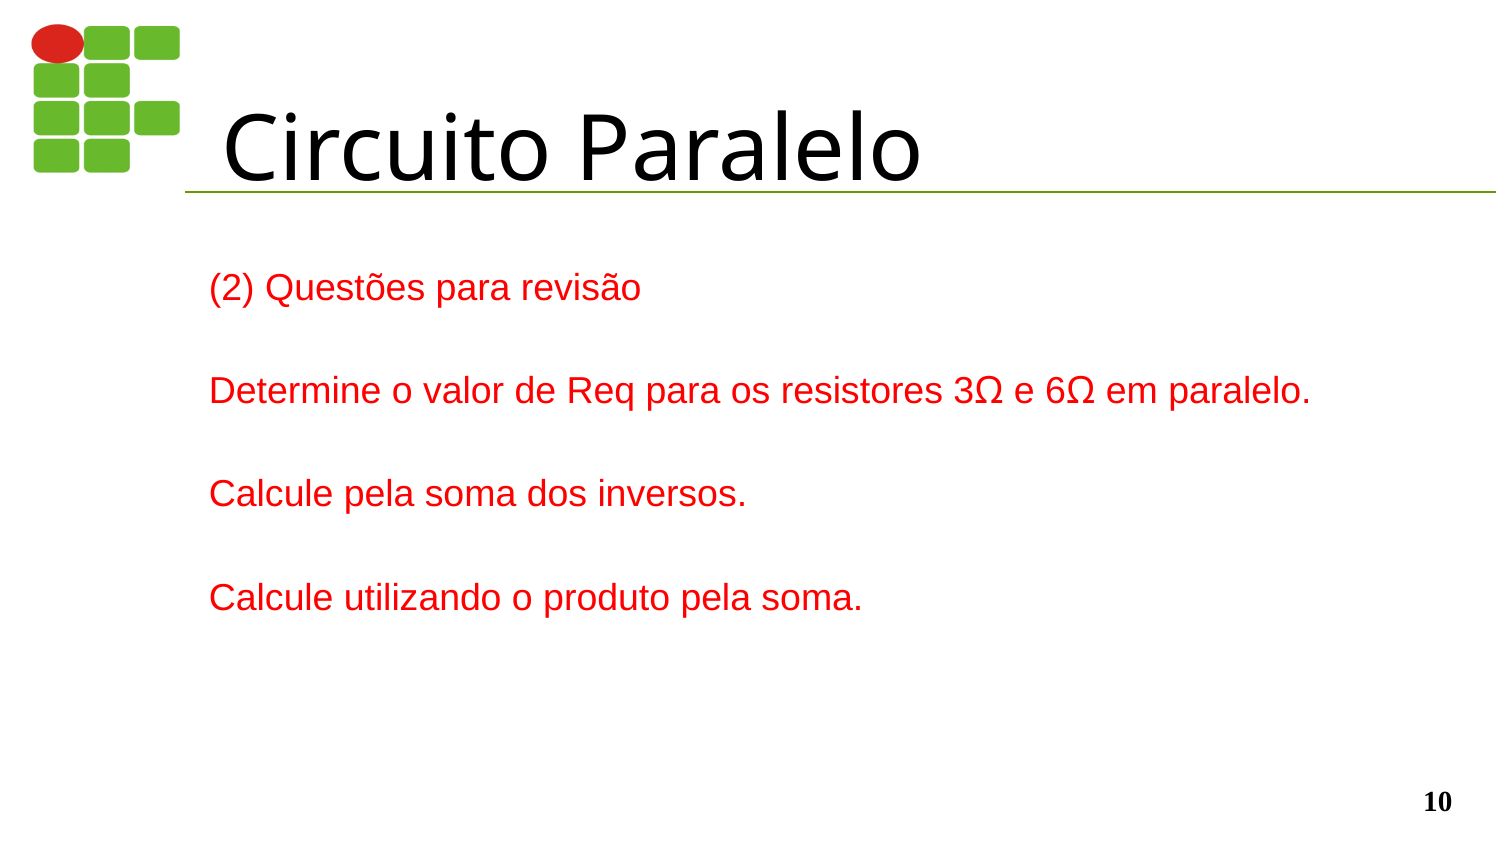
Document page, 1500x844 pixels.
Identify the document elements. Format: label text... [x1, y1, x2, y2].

text_box ‹#› [1155, 768, 1468, 825]
text_box (2) Questões para revisão Determine o valor de Req para os resistores 3Ω e 6Ω em paralelo. Calcule pela soma dos inversos. Calcule utilizando o produto pela soma. [193, 248, 1469, 677]
title Circuito Paralelo [206, 26, 1468, 207]
picture [29, 23, 182, 174]
